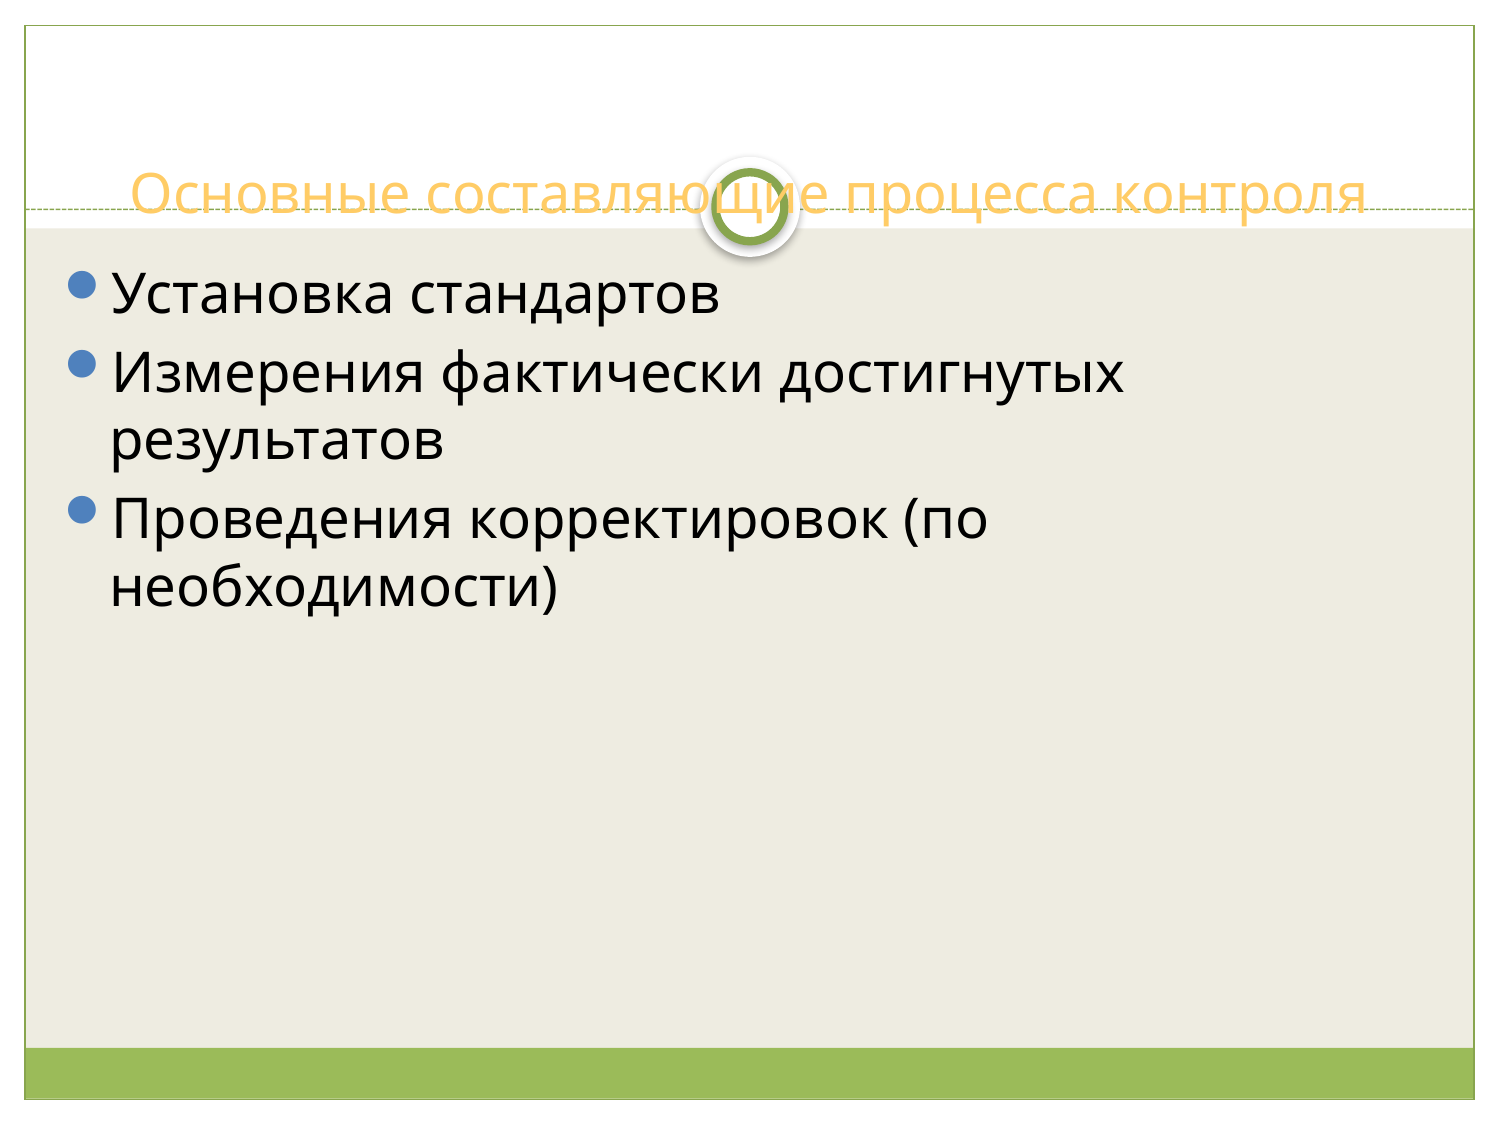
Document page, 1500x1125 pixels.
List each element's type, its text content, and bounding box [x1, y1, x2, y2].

title Основные составляющие процесса контроля [49, 37, 1450, 232]
list Установка стандартов Измерения фактически достигнутых результатов Проведения корректировок (по необходимости) [49, 249, 1450, 1005]
